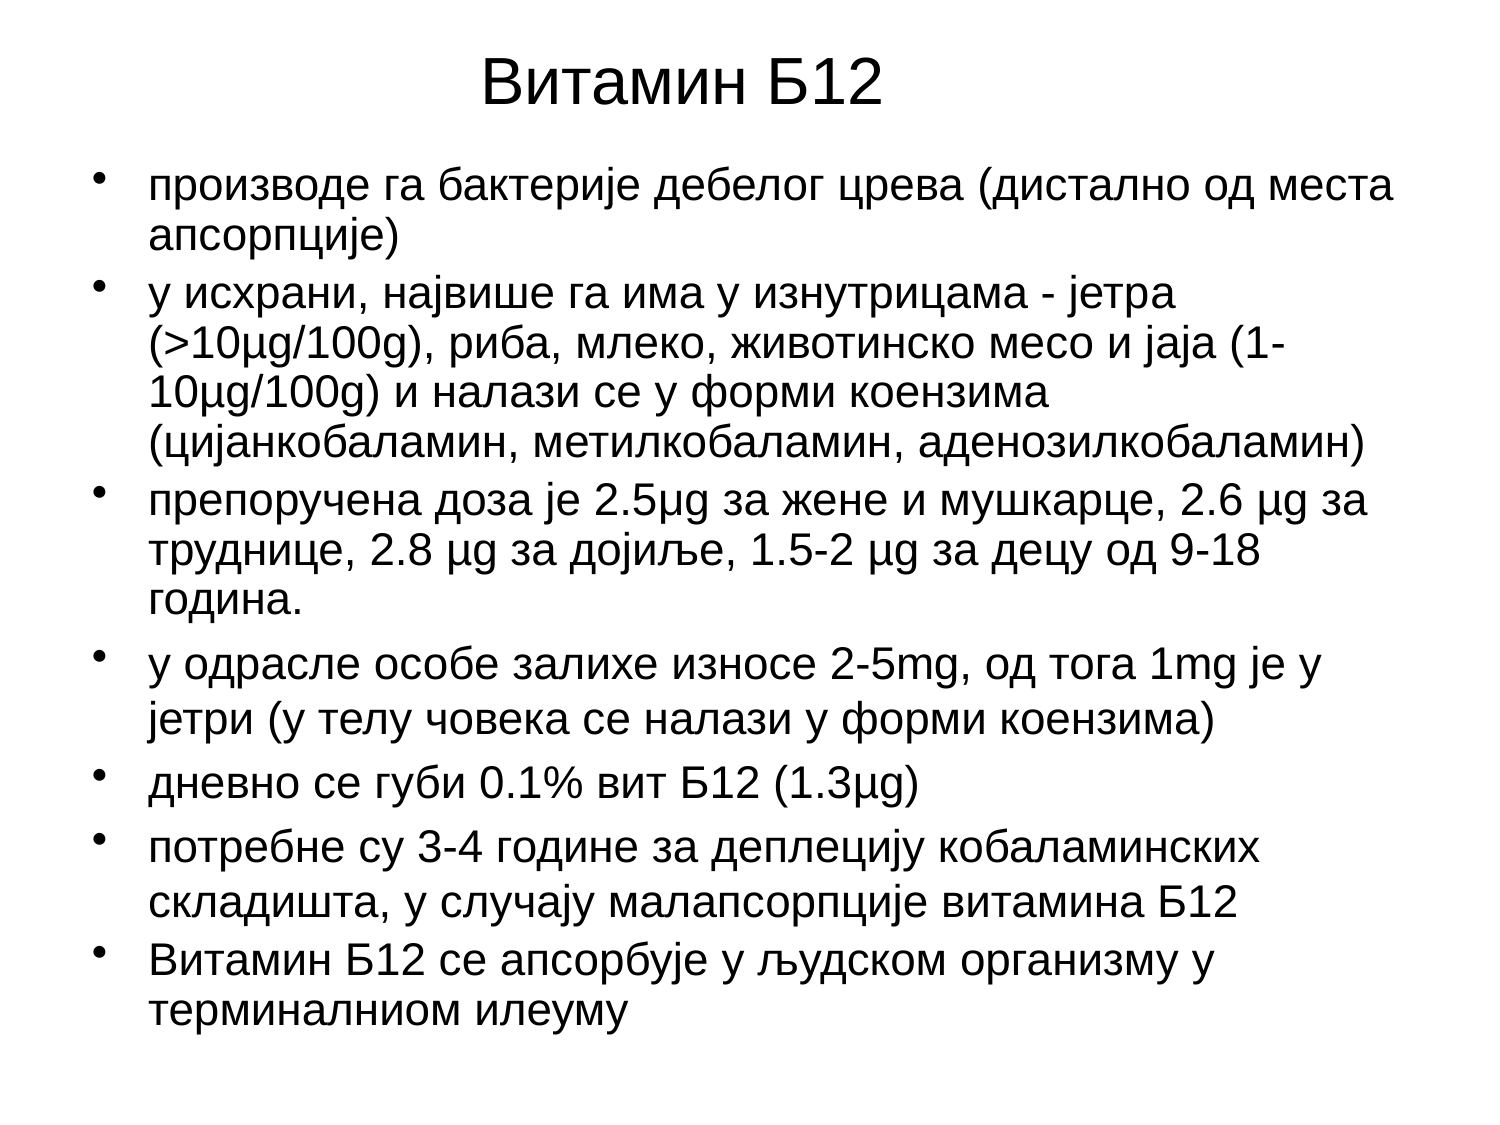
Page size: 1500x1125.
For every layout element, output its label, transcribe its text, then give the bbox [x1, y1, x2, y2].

list производе га бактерије дебелог црева (дистално од места апсорпције) у исхрани, највише га има у изнутрицама - јетра (>10µg/100g), риба, млеко, животинско месо и јаја (1-10µg/100g) и налази се у форми коензима (цијанкобаламин, метилкобаламин, аденозилкобаламин) препоручена доза је 2.5μg за жене и мушкарце, 2.6 µg за труднице, 2.8 µg за дојиље, 1.5-2 µg за децу од 9-18 година. у одрасле особе залихе износе 2-5mg, од тога 1mg је у јетри (у телу човека се налази у форми коензима) дневно се губи 0.1% вит Б12 (1.3µg) потребне су 3-4 године за деплецију кобаламинских складишта, у случају малапсорпције витамина Б12 Витамин Б12 се апсорбује у људском организму у терминалниом илеуму [76, 153, 1427, 1083]
title Витамин Б12 [76, 1, 1307, 153]
